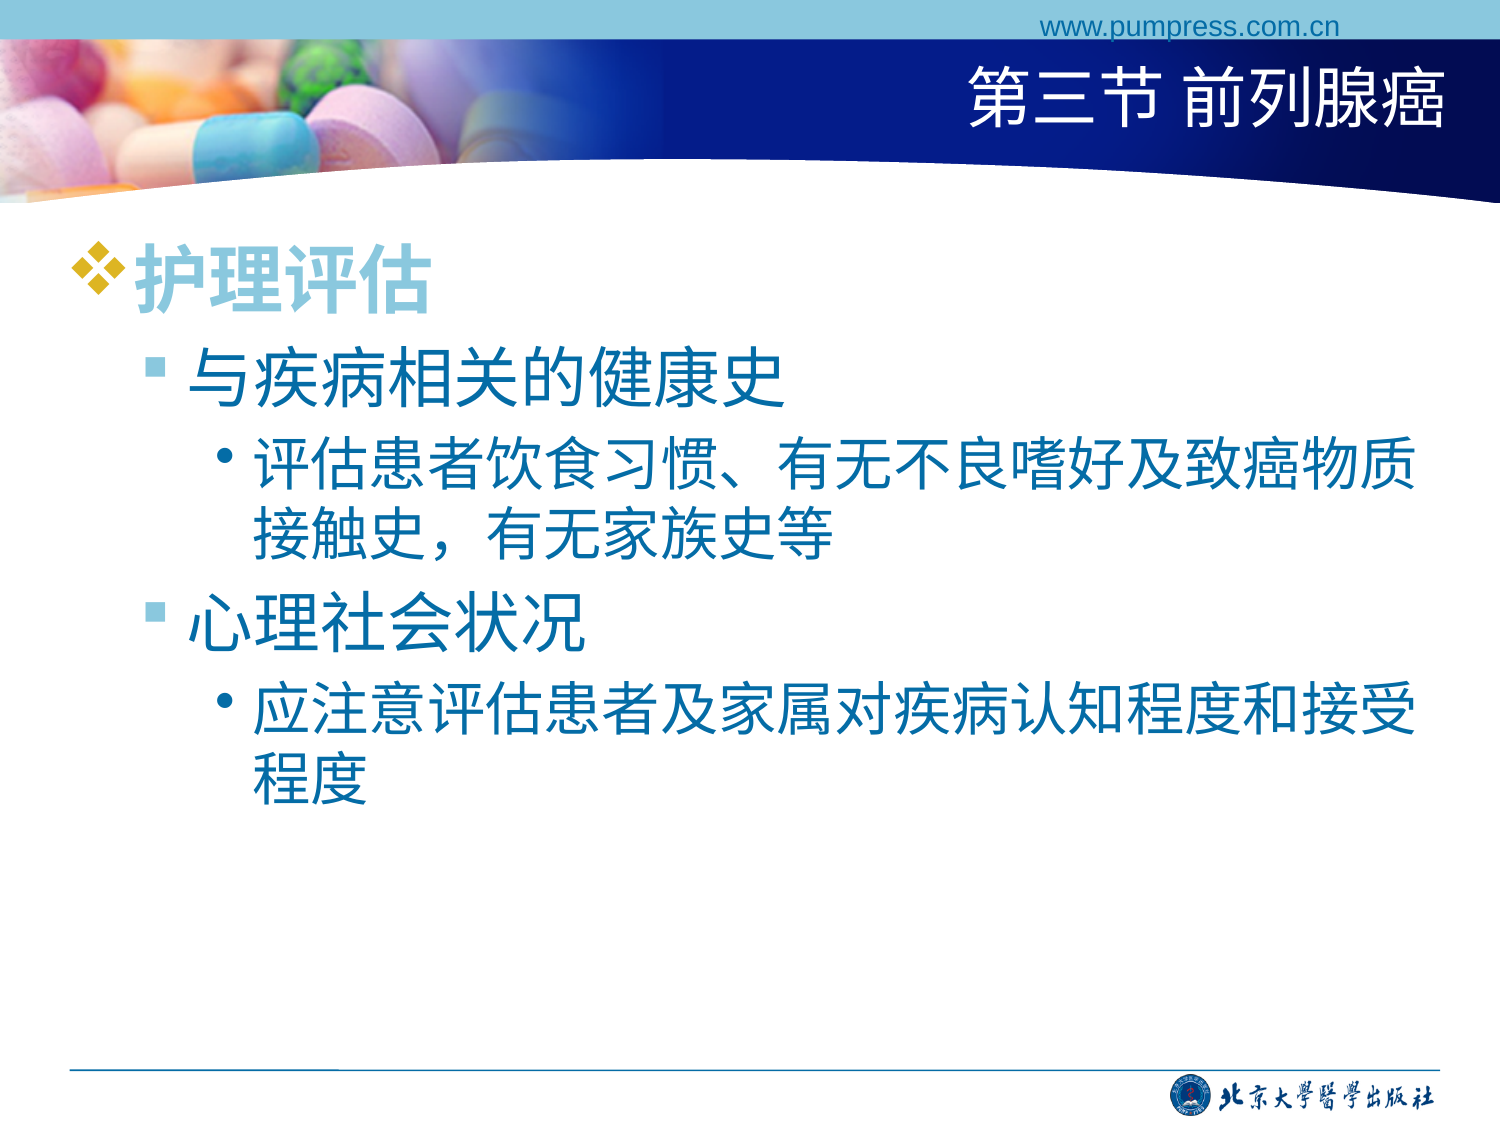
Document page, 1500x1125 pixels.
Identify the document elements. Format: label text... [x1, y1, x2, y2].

picture [1170, 1074, 1436, 1118]
slide_number www.pumpress.com.cn [1025, 0, 1463, 38]
title 第三节 前列腺癌 [137, 49, 1463, 143]
list 护理评估 与疾病相关的健康史 评估患者饮食习惯、有无不良嗜好及致癌物质接触史，有无家族史等 心理社会状况 应注意评估患者及家属对疾病认知程度和接受程度 [49, 224, 1463, 1026]
picture [0, 40, 1500, 203]
